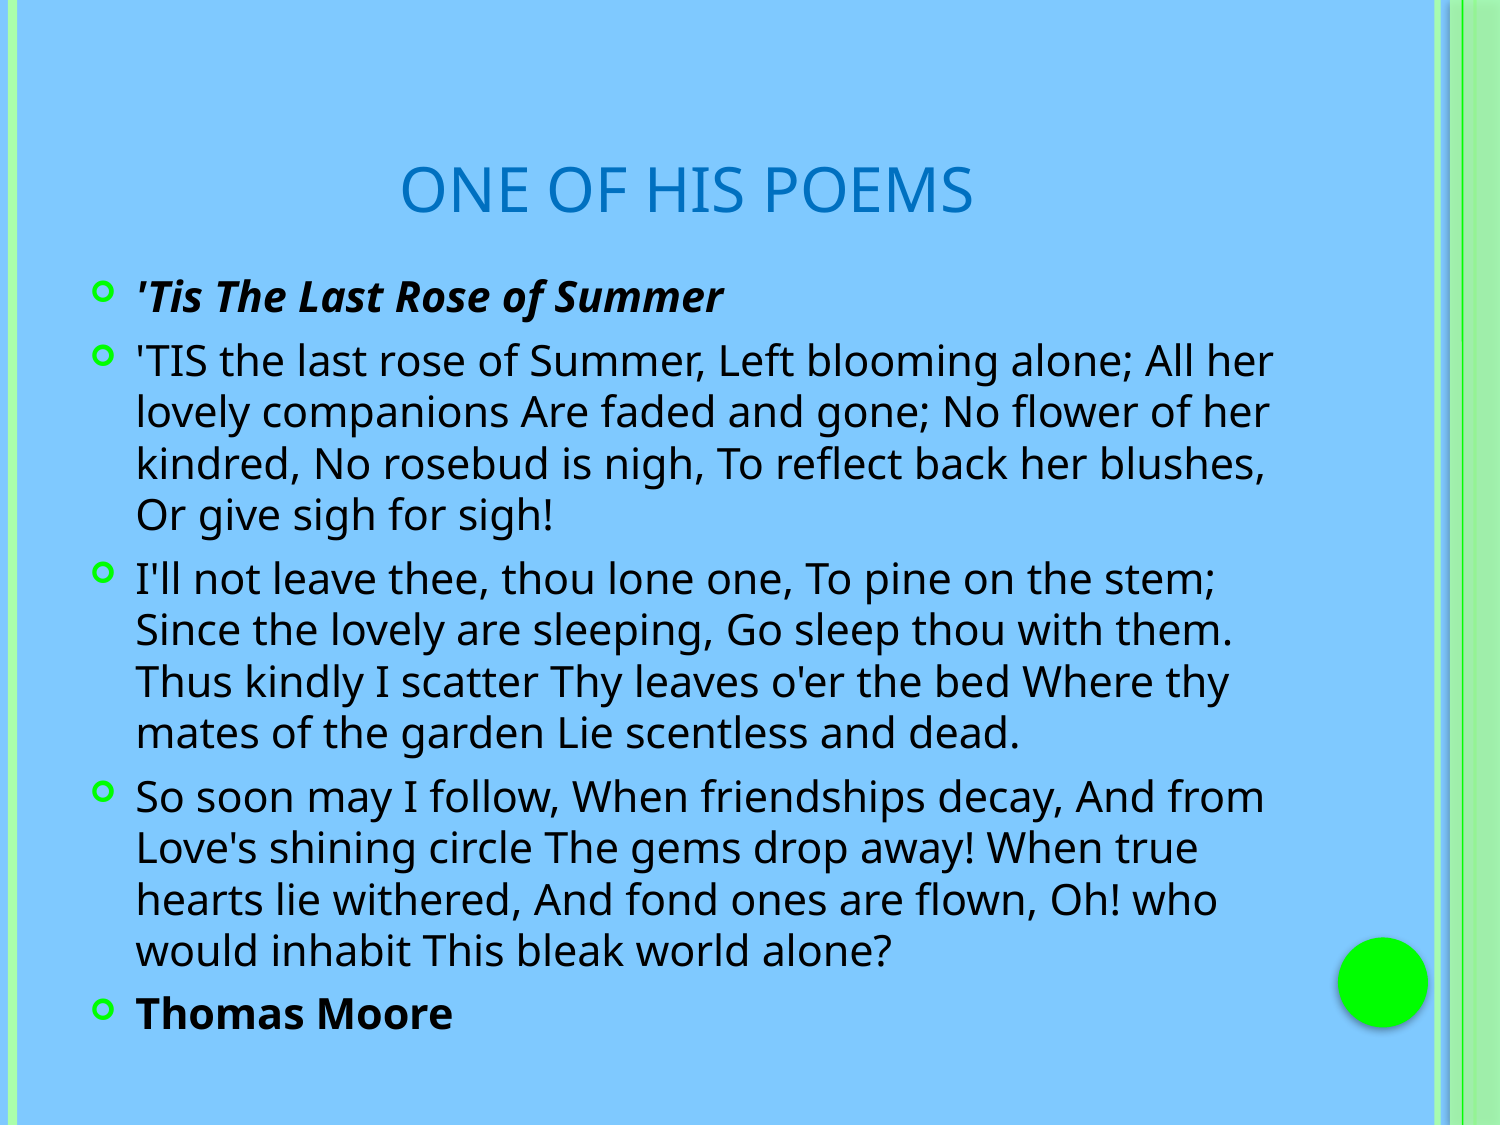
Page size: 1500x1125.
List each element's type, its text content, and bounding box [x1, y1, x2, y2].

title One of his poems [75, 45, 1300, 233]
list 'Tis The Last Rose of Summer 'TIS the last rose of Summer, Left blooming alone; All her lovely companions Are faded and gone; No flower of her kindred, No rosebud is nigh, To reflect back her blushes, Or give sigh for sigh! I'll not leave thee, thou lone one, To pine on the stem; Since the lovely are sleeping, Go sleep thou with them. Thus kindly I scatter Thy leaves o'er the bed Where thy mates of the garden Lie scentless and dead. So soon may I follow, When friendships decay, And from Love's shining circle The gems drop away! When true hearts lie withered, And fond ones are flown, Oh! who would inhabit This bleak world alone? Thomas Moore [75, 262, 1300, 1062]
